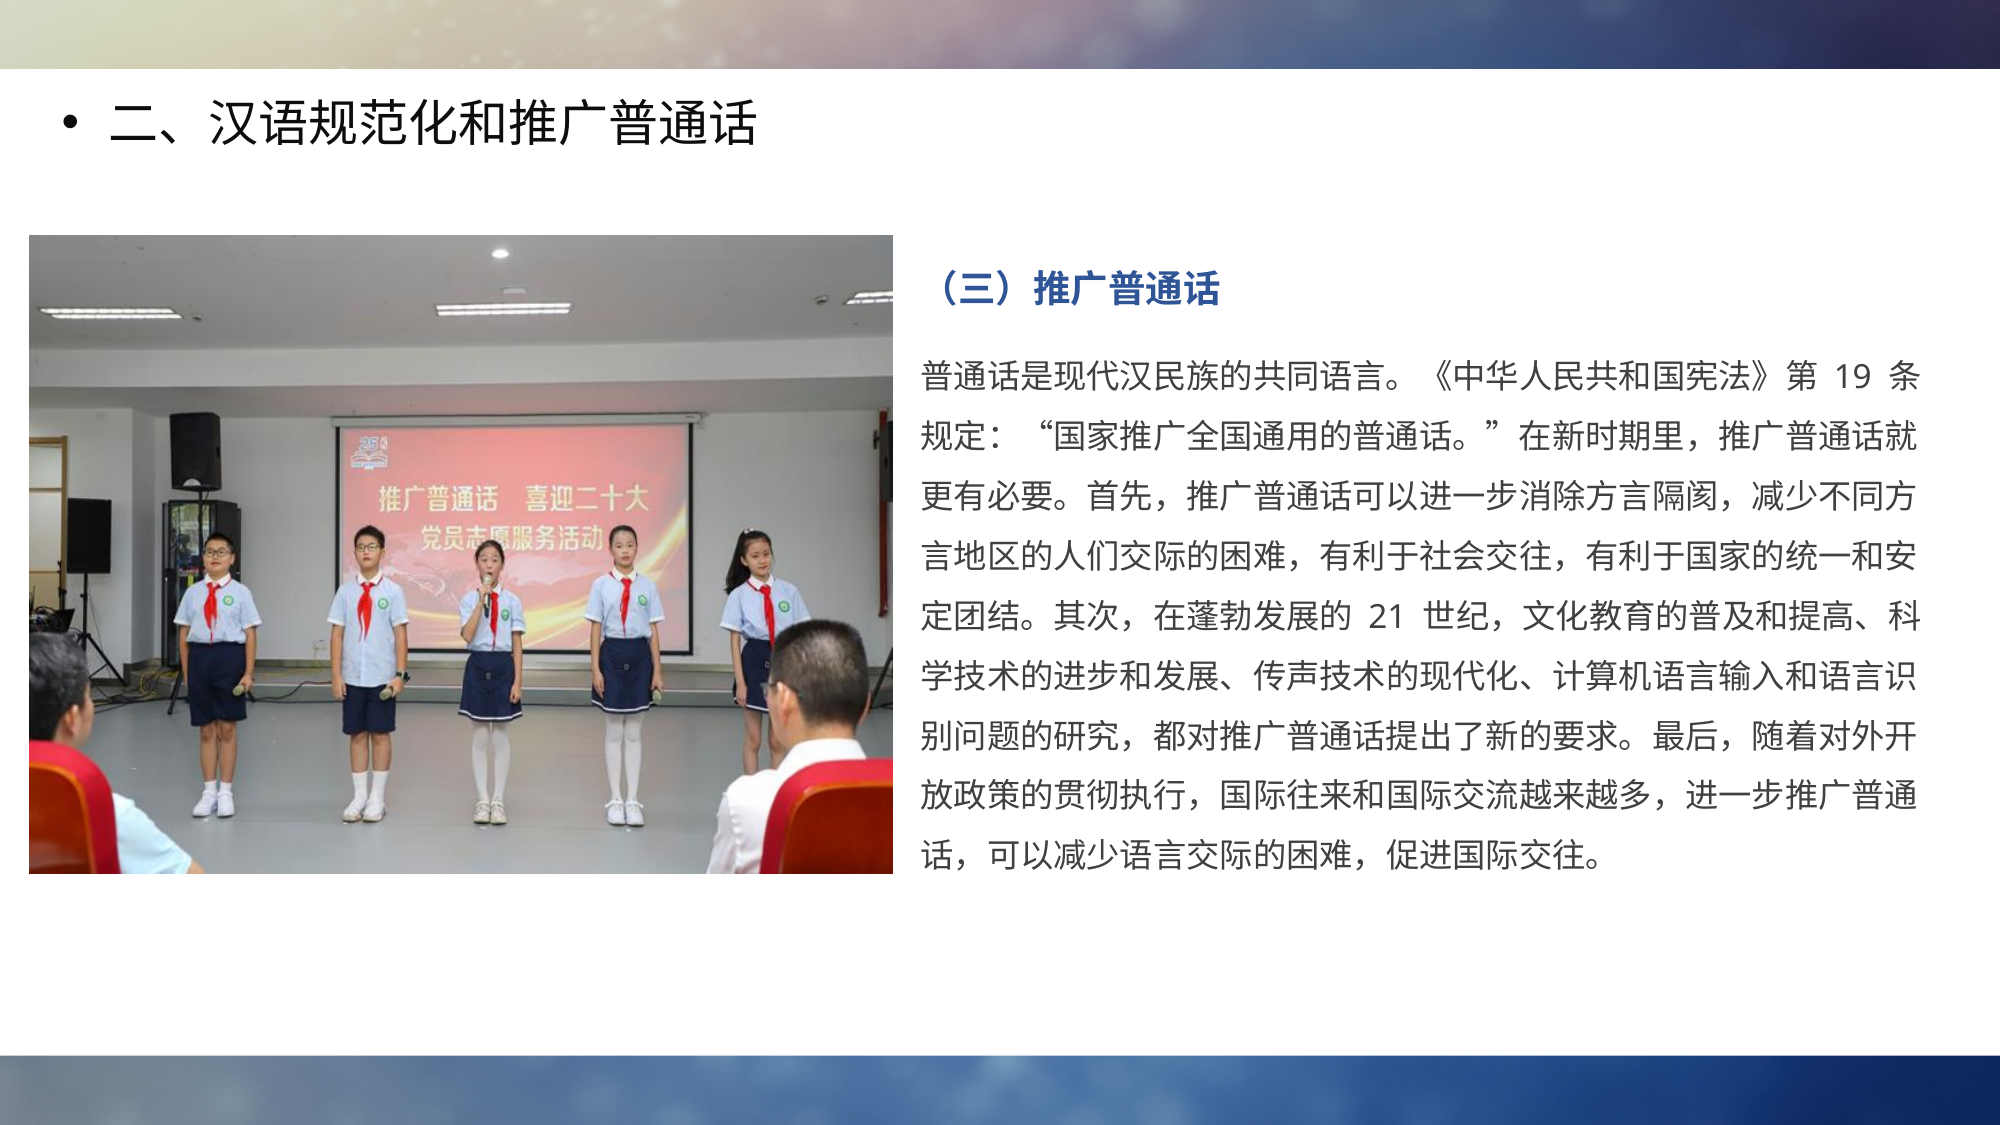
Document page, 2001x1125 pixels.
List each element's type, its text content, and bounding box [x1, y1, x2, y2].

picture [29, 235, 893, 874]
picture [0, 1056, 2000, 1125]
picture [0, 0, 2000, 69]
text_box （三）推广普通话 普通话是现代汉民族的共同语言。《中华人民共和国宪法》第 19 条规定：“国家推广全国通用的普通话。”在新时期里，推广普通话就更有必要。首先，推广普通话可以进一步消除方言隔阂，减少不同方言地区的人们交际的困难，有利于社会交往，有利于国家的统一和安定团结。其次，在蓬勃发展的 21 世纪，文化教育的普及和提高、科学技术的进步和发展、传声技术的现代化、计算机语言输入和语言识别问题的研究，都对推广普通话提出了新的要求。最后，随着对外开放政策的贯彻执行，国际往来和国际交流越来越多，进一步推广普通话，可以减少语言交际的困难，促进国际交往。 [858, 235, 1948, 882]
text_box 二、汉语规范化和推广普通话 [46, 84, 843, 160]
